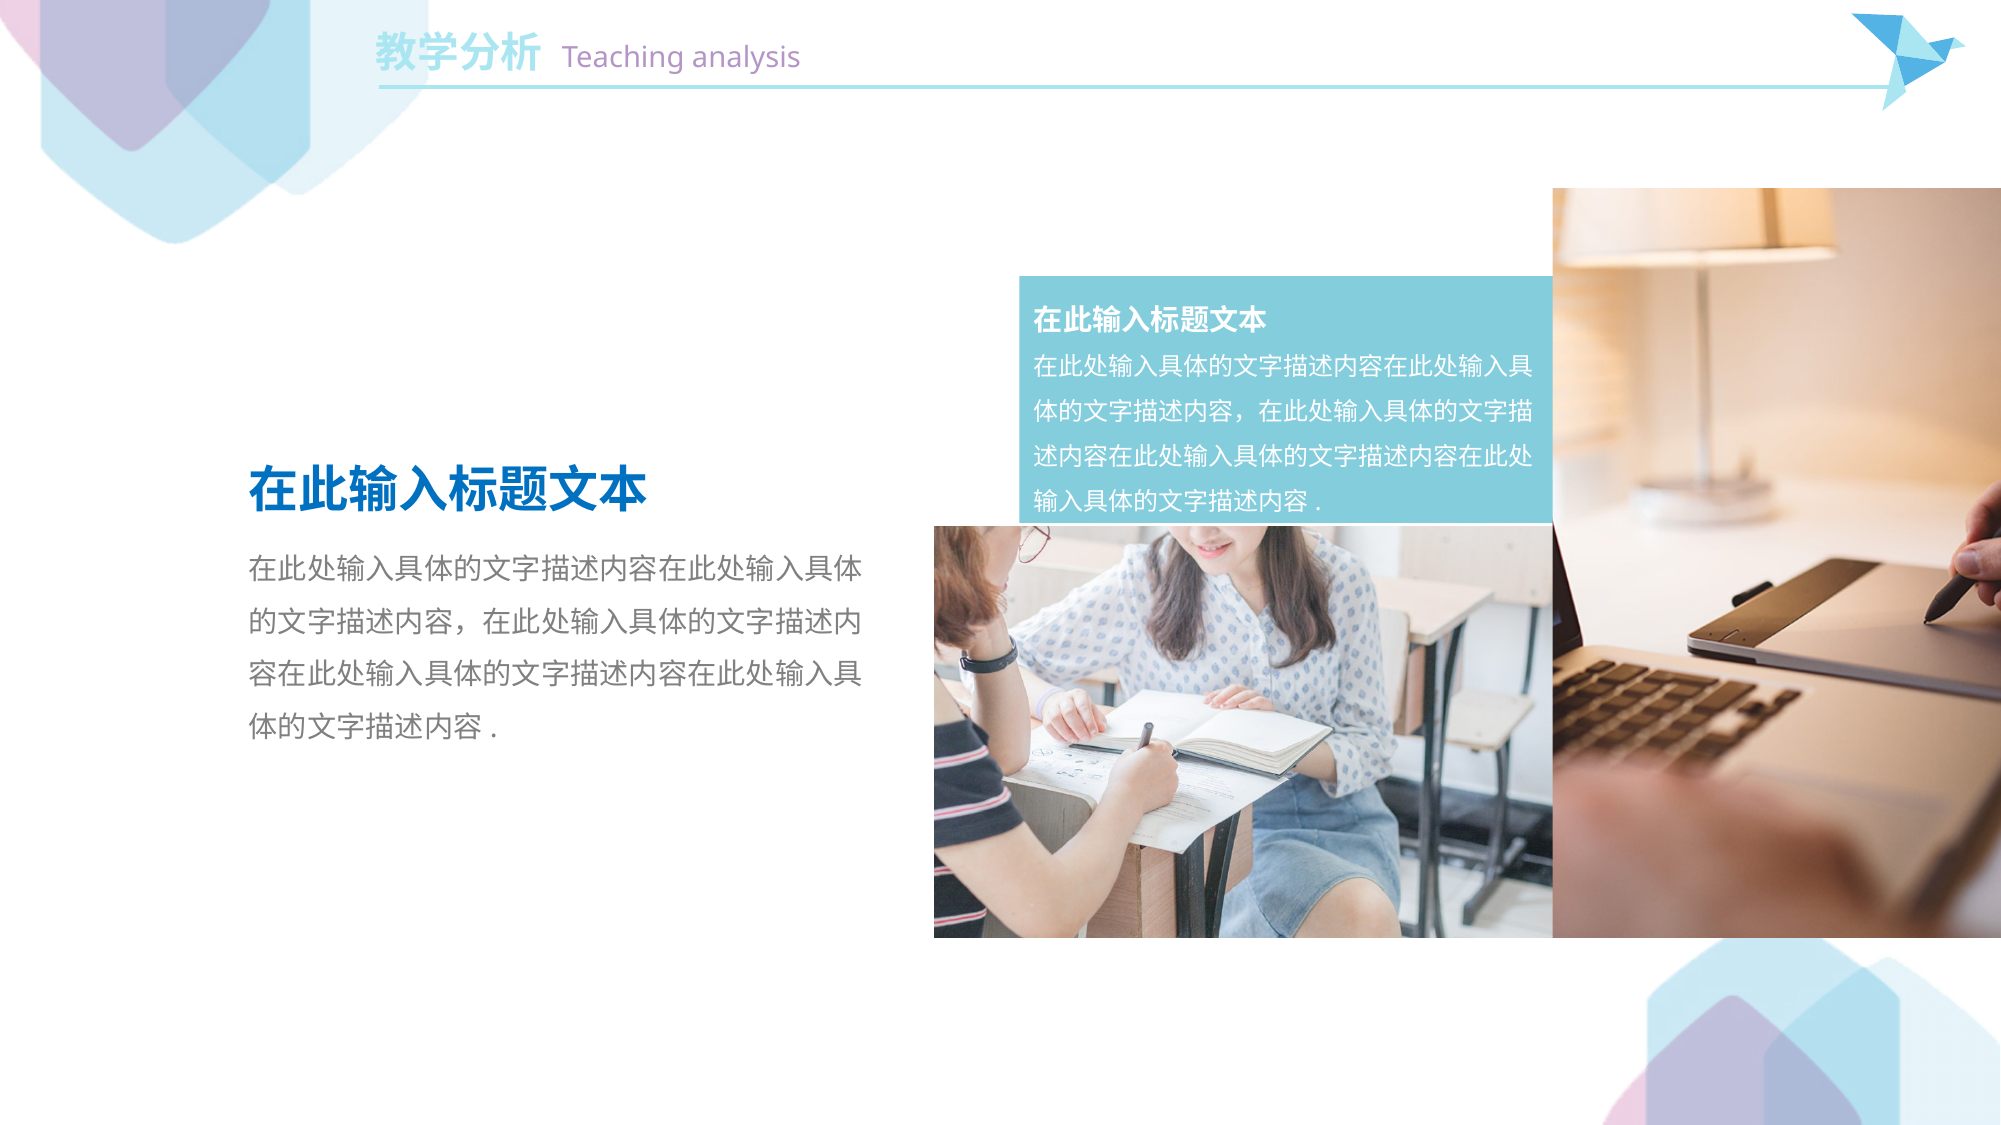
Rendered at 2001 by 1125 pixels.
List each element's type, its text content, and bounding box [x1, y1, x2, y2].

picture [934, 187, 2001, 1125]
picture [0, 0, 492, 319]
text_box 在此输入标题文本 [234, 393, 893, 525]
text_box 在此输入标题文本 在此处输入具体的文字描述内容在此处输入具体的文字描述内容，在此处输入具体的文字描述内容在此处输入具体的文字描述内容在此处输入具体的文字描述内容. [1019, 276, 1552, 523]
text_box 在此处输入具体的文字描述内容在此处输入具体的文字描述内容，在此处输入具体的文字描述内容在此处输入具体的文字描述内容在此处输入具体的文字描述内容. [234, 526, 893, 751]
